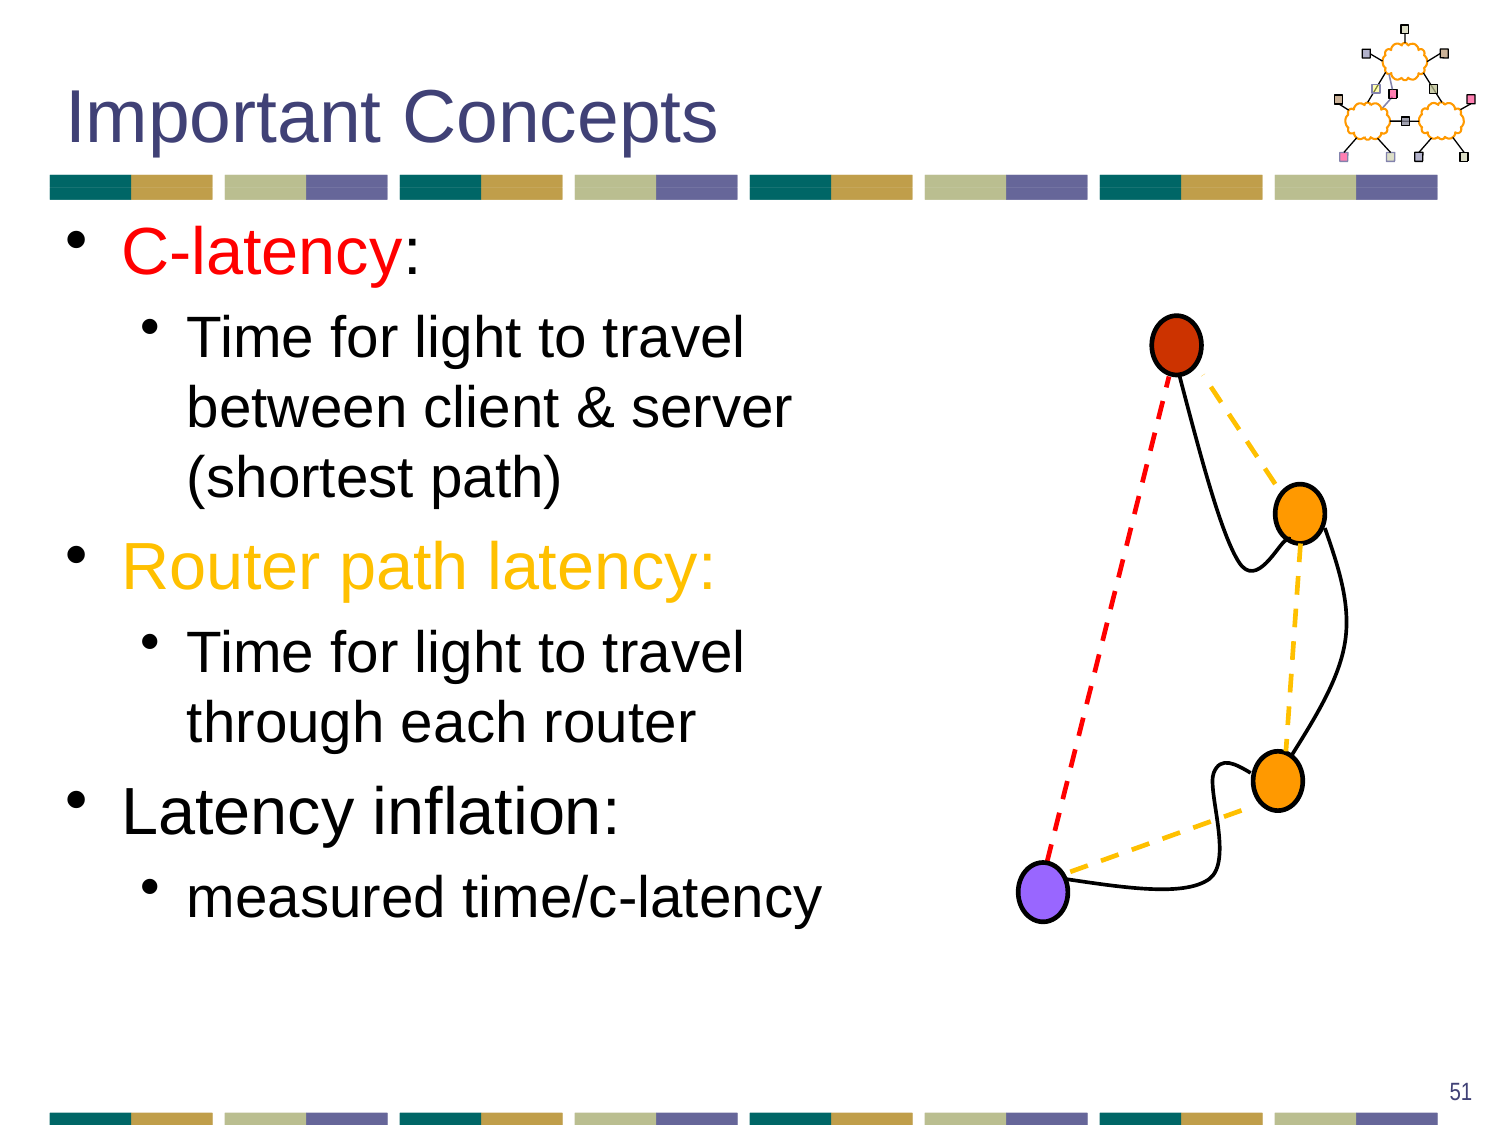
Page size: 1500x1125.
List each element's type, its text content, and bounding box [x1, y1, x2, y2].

text_box [1066, 762, 1251, 890]
text_box [1253, 751, 1303, 811]
text_box [1179, 376, 1290, 571]
text_box [1275, 484, 1325, 544]
slide_number 51 [1174, 1037, 1488, 1113]
text_box [1018, 862, 1068, 922]
list C-latency: Time for light to travel between client & server (shortest path) Router path latency: Time for light to travel through each router Latency inflation: measured time/c-latency [50, 200, 894, 1000]
text_box [1292, 528, 1347, 755]
title Important Concepts [50, 62, 1438, 163]
text_box [1151, 315, 1202, 376]
